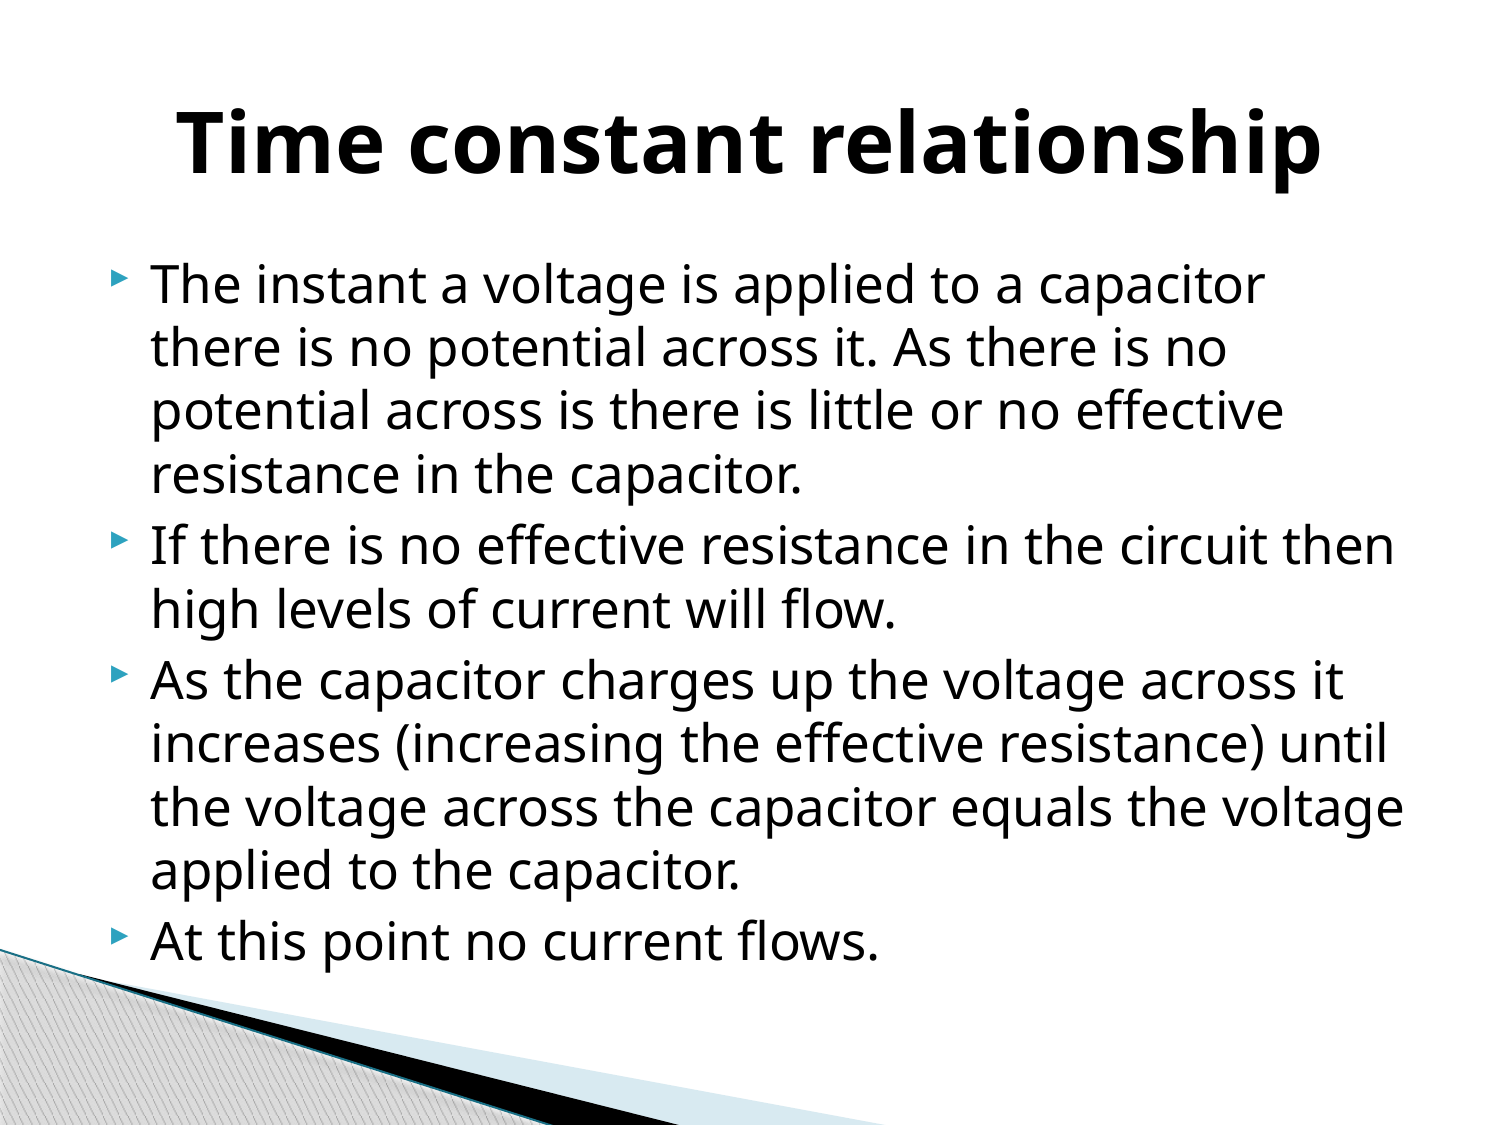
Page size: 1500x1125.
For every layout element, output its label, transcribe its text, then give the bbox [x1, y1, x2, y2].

title Time constant relationship [75, 45, 1425, 233]
list The instant a voltage is applied to a capacitor there is no potential across it. As there is no potential across is there is little or no effective resistance in the capacitor. If there is no effective resistance in the circuit then high levels of current will flow. As the capacitor charges up the voltage across it increases (increasing the effective resistance) until the voltage across the capacitor equals the voltage applied to the capacitor. At this point no current flows. [75, 243, 1425, 986]
